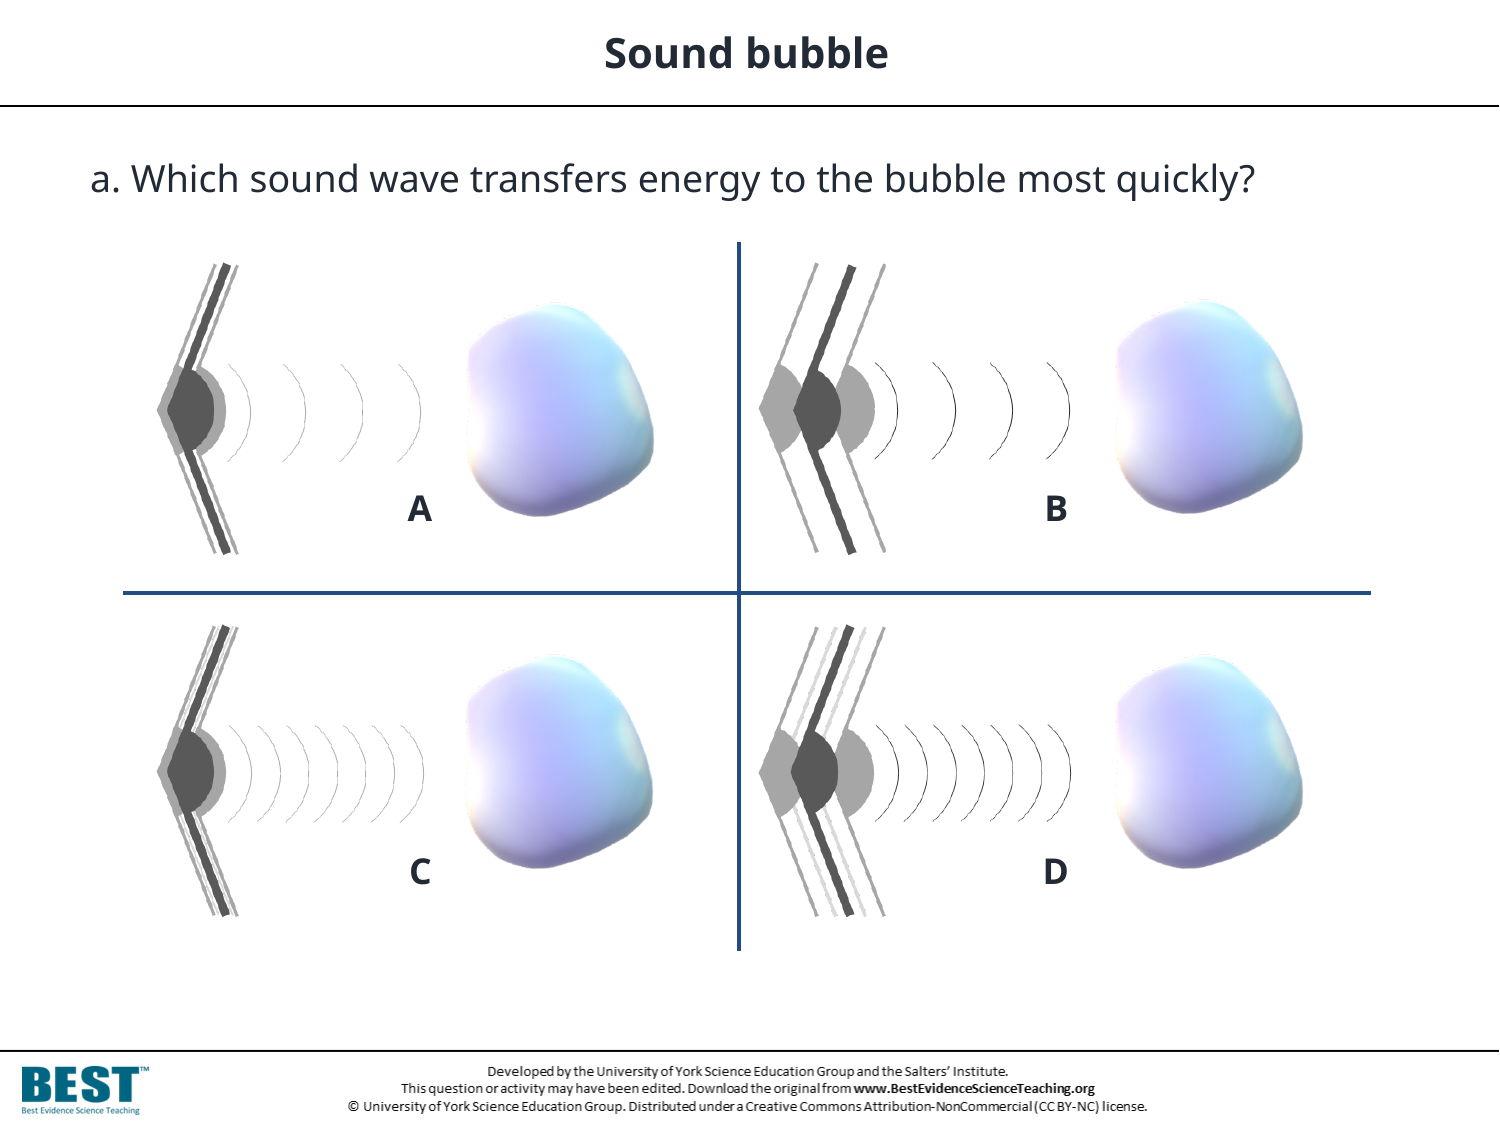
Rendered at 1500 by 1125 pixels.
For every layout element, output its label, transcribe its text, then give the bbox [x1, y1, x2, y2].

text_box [123, 262, 726, 558]
picture [0, 105, 1500, 1125]
text_box Sound bubble [23, 4, 1471, 99]
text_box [758, 262, 1362, 558]
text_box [123, 241, 1372, 951]
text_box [123, 624, 727, 920]
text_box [758, 624, 1362, 920]
